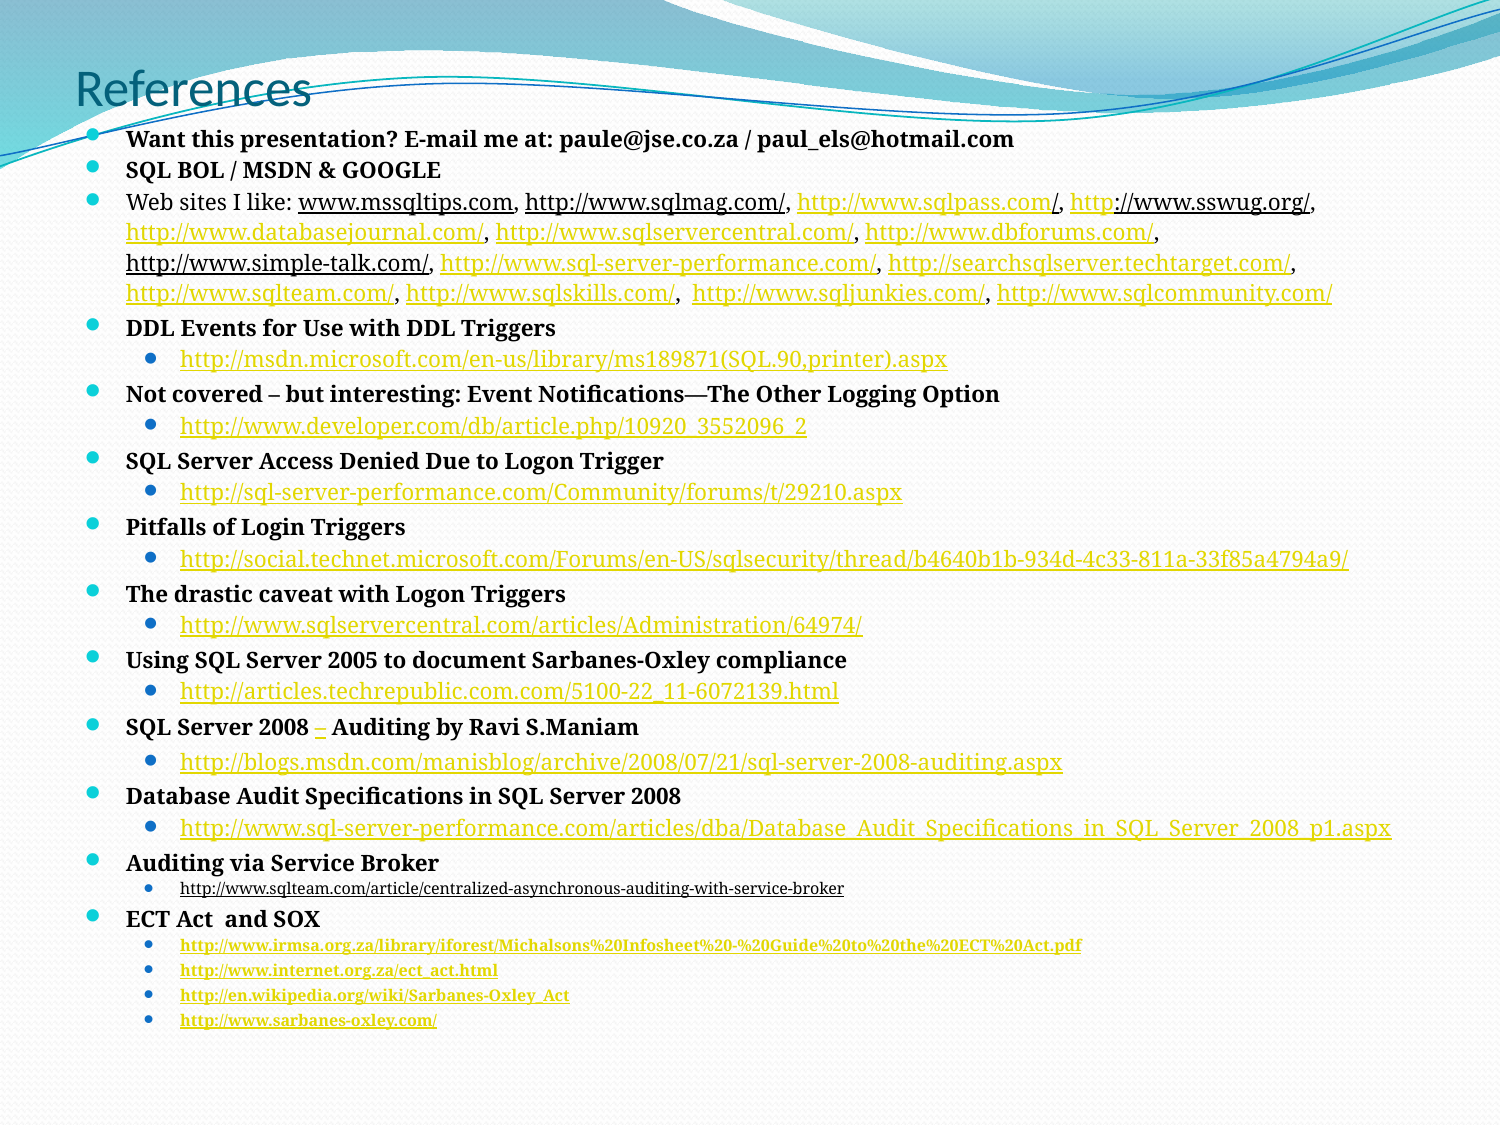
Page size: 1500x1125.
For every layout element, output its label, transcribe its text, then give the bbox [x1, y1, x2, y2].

title References [75, 45, 1425, 117]
list Want this presentation? E-mail me at: paule@jse.co.za / paul_els@hotmail.com SQL BOL / MSDN & GOOGLE Web sites I like: www.mssqltips.com, http://www.sqlmag.com/, http://www.sqlpass.com/, http://www.sswug.org/, http://www.databasejournal.com/, http://www.sqlservercentral.com/, http://www.dbforums.com/, http://www.simple-talk.com/, http://www.sql-server-performance.com/, http://searchsqlserver.techtarget.com/, http://www.sqlteam.com/, http://www.sqlskills.com/, http://www.sqljunkies.com/, http://www.sqlcommunity.com/ DDL Events for Use with DDL Triggers http://msdn.microsoft.com/en-us/library/ms189871(SQL.90,printer).aspx Not covered – but interesting: Event Notifications—The Other Logging Option http://www.developer.com/db/article.php/10920_3552096_2 SQL Server Access Denied Due to Logon Trigger http://sql-server-performance.com/Community/forums/t/29210.aspx Pitfalls of Login Triggers http://social.technet.microsoft.com/Forums/en-US/sqlsecurity/thread/b4640b1b-934d-4c33-811a-33f85a4794a9/ The drastic caveat with Logon Triggers http://www.sqlservercentral.com/articles/Administration/64974/ Using SQL Server 2005 to document Sarbanes-Oxley compliance http://articles.techrepublic.com.com/5100-22_11-6072139.html SQL Server 2008 – Auditing by Ravi S.Maniam http://blogs.msdn.com/manisblog/archive/2008/07/21/sql-server-2008-auditing.aspx Database Audit Specifications in SQL Server 2008 http://www.sql-server-performance.com/articles/dba/Database_Audit_Specifications_in_SQL_Server_2008_p1.aspx Auditing via Service Broker http://www.sqlteam.com/article/centralized-asynchronous-auditing-with-service-broker ECT Act and SOX http://www.irmsa.org.za/library/iforest/Michalsons%20Infosheet%20-%20Guide%20to%20the%20ECT%20Act.pdf http://www.internet.org.za/ect_act.html http://en.wikipedia.org/wiki/Sarbanes-Oxley_Act http://www.sarbanes-oxley.com/ [70, 117, 1454, 1043]
